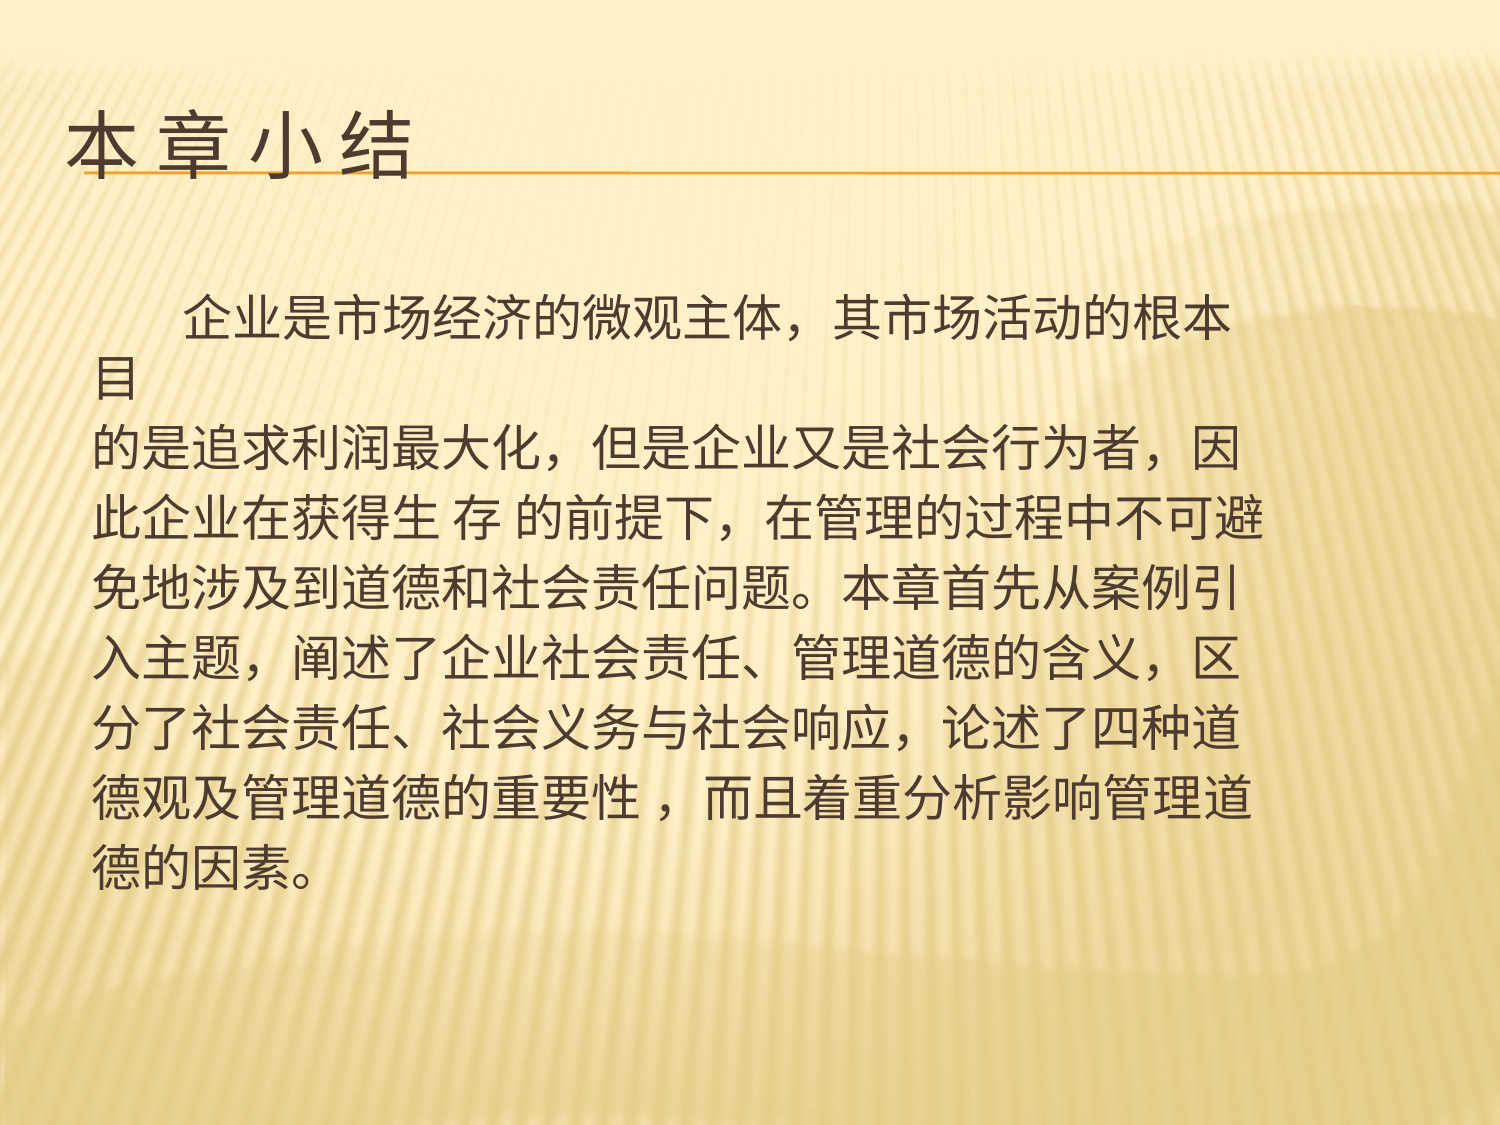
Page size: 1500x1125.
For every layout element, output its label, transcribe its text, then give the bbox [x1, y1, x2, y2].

title 本 章 小 结 [50, 75, 1475, 213]
list 企业是市场经济的微观主体，其市场活动的根本目 的是追求利润最大化，但是企业又是社会行为者，因 此企业在获得生 存 的前提下，在管理的过程中不可避 免地涉及到道德和社会责任问题。本章首先从案例引 入主题，阐述了企业社会责任、管理道德的含义，区 分了社会责任、社会义务与社会响应，论述了四种道 德观及管理道德的重要性 ，而且着重分析影响管理道 德的因素。 [76, 278, 1297, 998]
